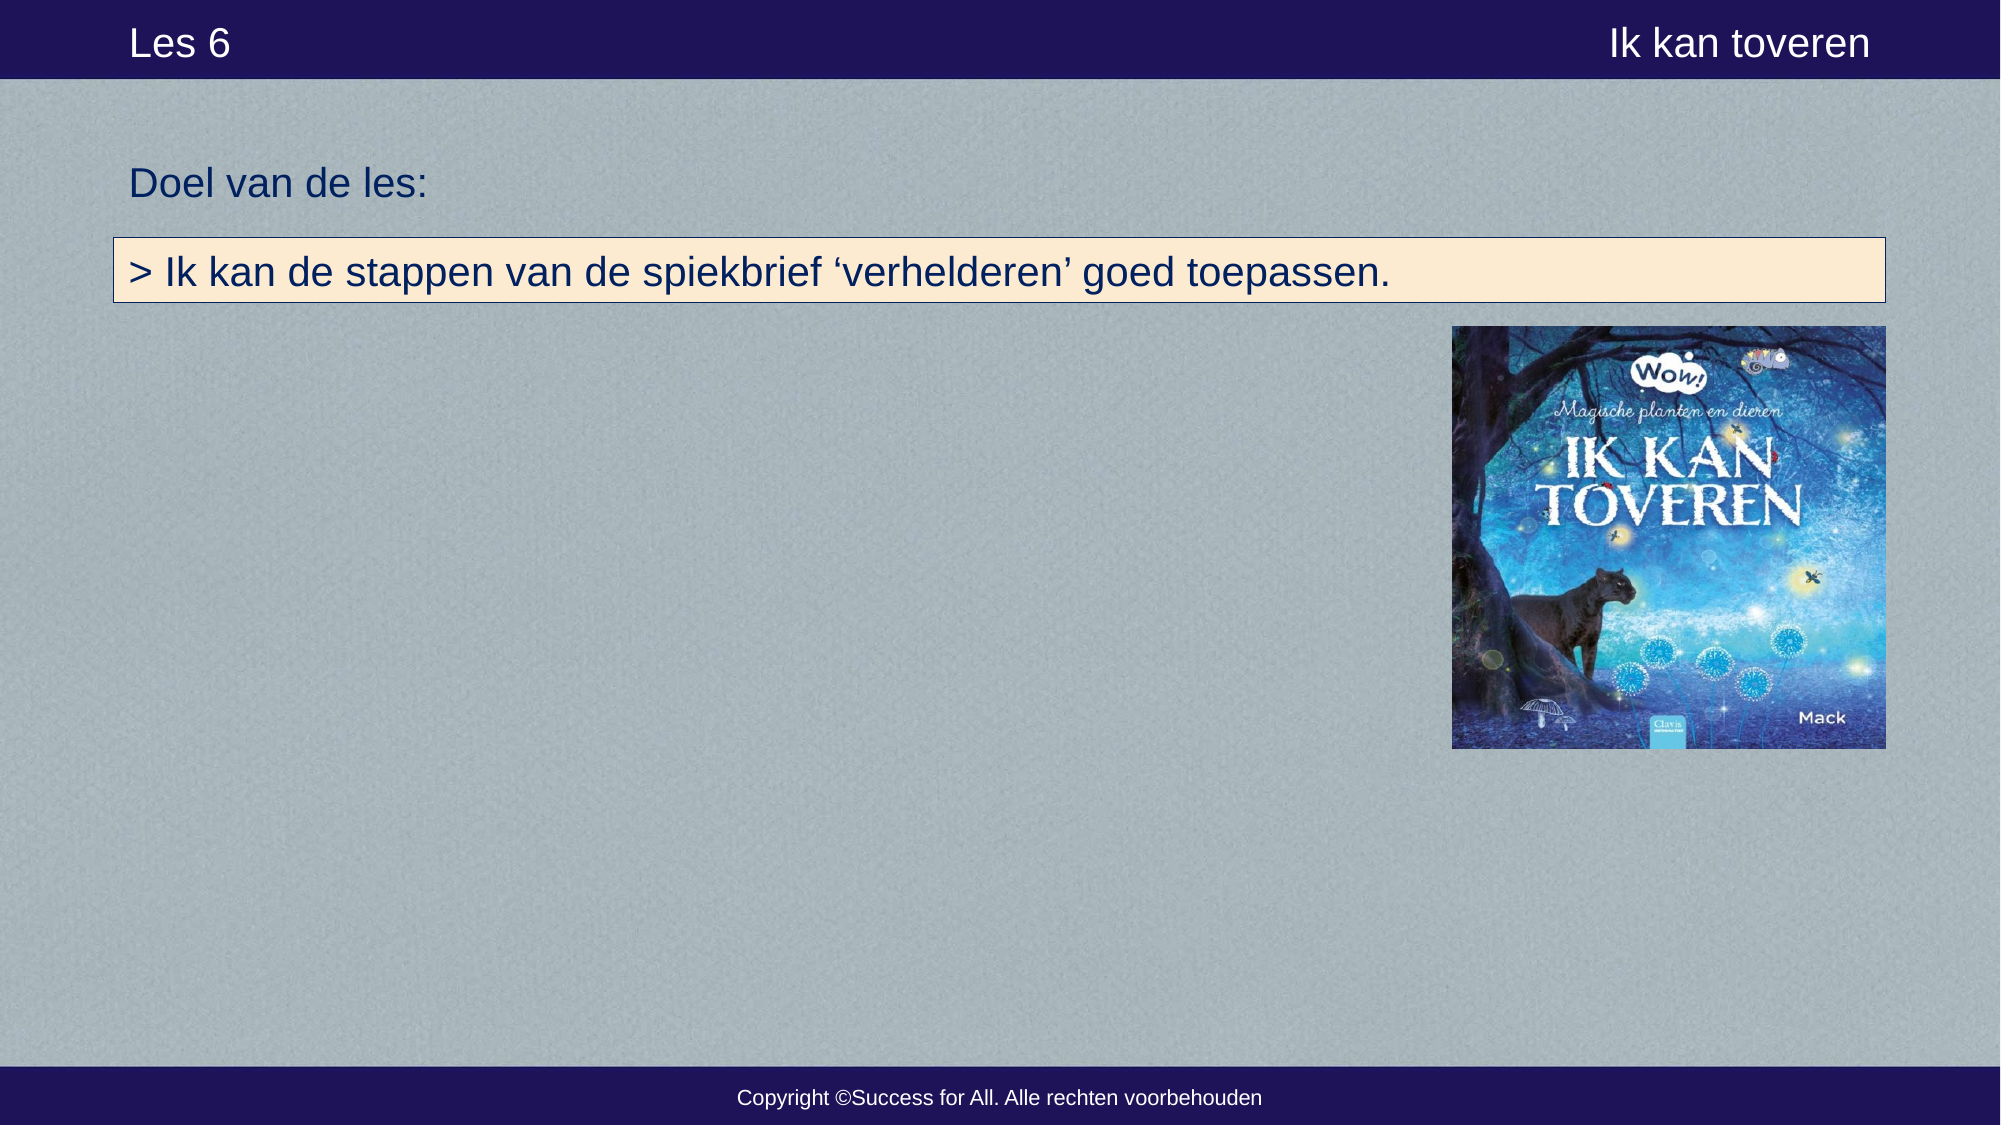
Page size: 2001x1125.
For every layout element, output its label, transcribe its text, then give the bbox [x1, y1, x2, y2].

text_box > Ik kan de stappen van de spiekbrief ‘verhelderen’ goed toepassen. [113, 237, 1886, 303]
text_box Ik kan toveren [999, 8, 1886, 73]
text_box Les 6 [114, 8, 354, 73]
text_box Doel van de les: [113, 148, 1635, 214]
text_box Copyright ©Success for All. Alle rechten voorbehouden [0, 1076, 2000, 1125]
picture [0, 0, 2001, 1125]
